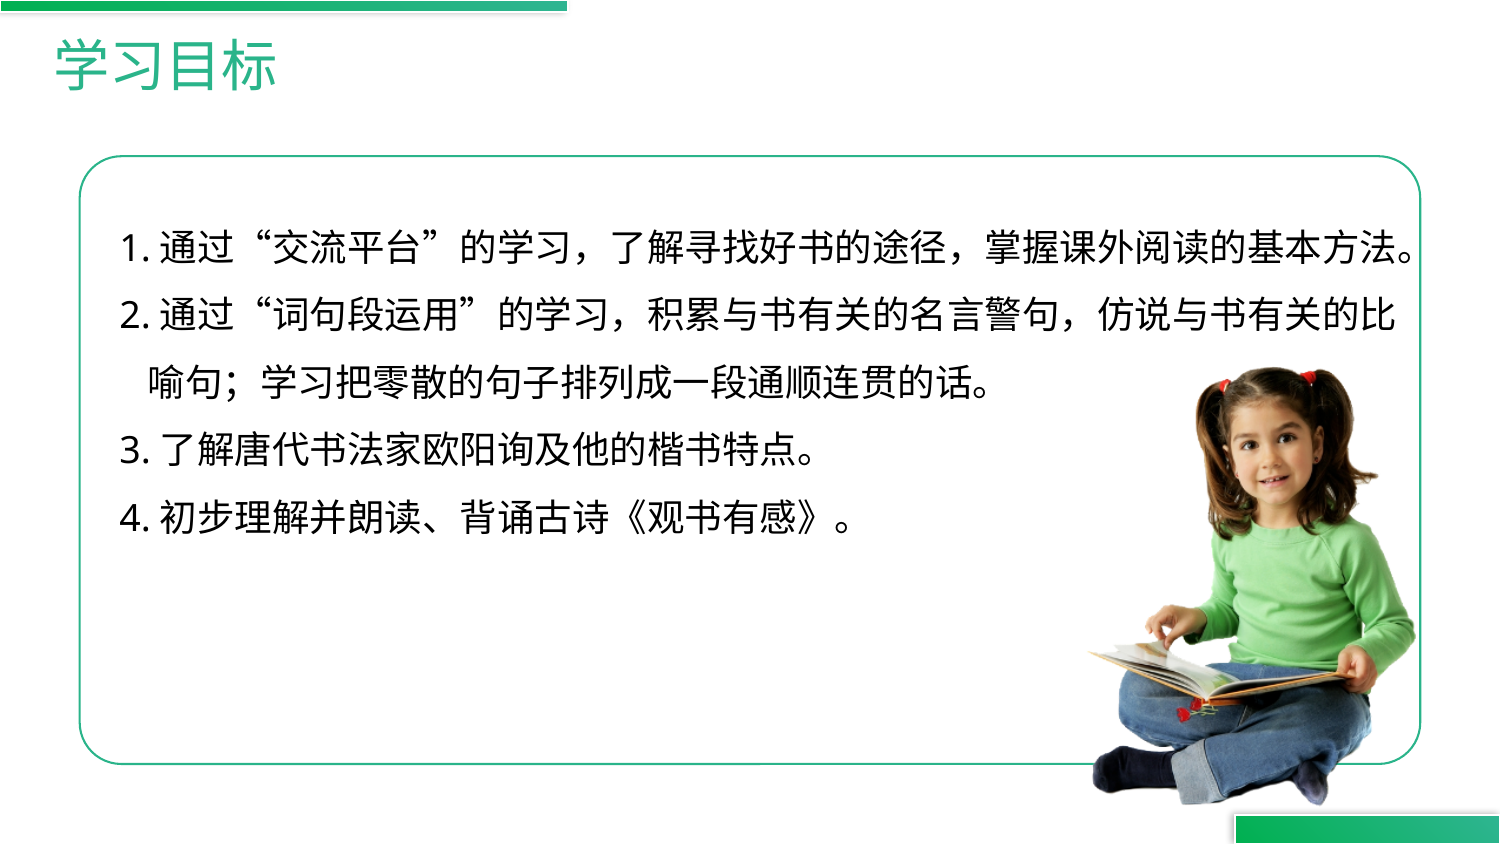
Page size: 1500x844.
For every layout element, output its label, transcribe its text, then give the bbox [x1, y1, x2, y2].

picture [1086, 366, 1416, 807]
text_box 1.通过“交流平台”的学习，了解寻找好书的途径，掌握课外阅读的基本方法。 2.通过“词句段运用”的学习，积累与书有关的名言警句，仿说与书有关的比喻句；学习把零散的句子排列成一段通顺连贯的话。 3.了解唐代书法家欧阳询及他的楷书特点。 4.初步理解并朗读、背诵古诗《观书有感》。 [108, 195, 1415, 545]
list 学习目标 [41, 32, 382, 94]
